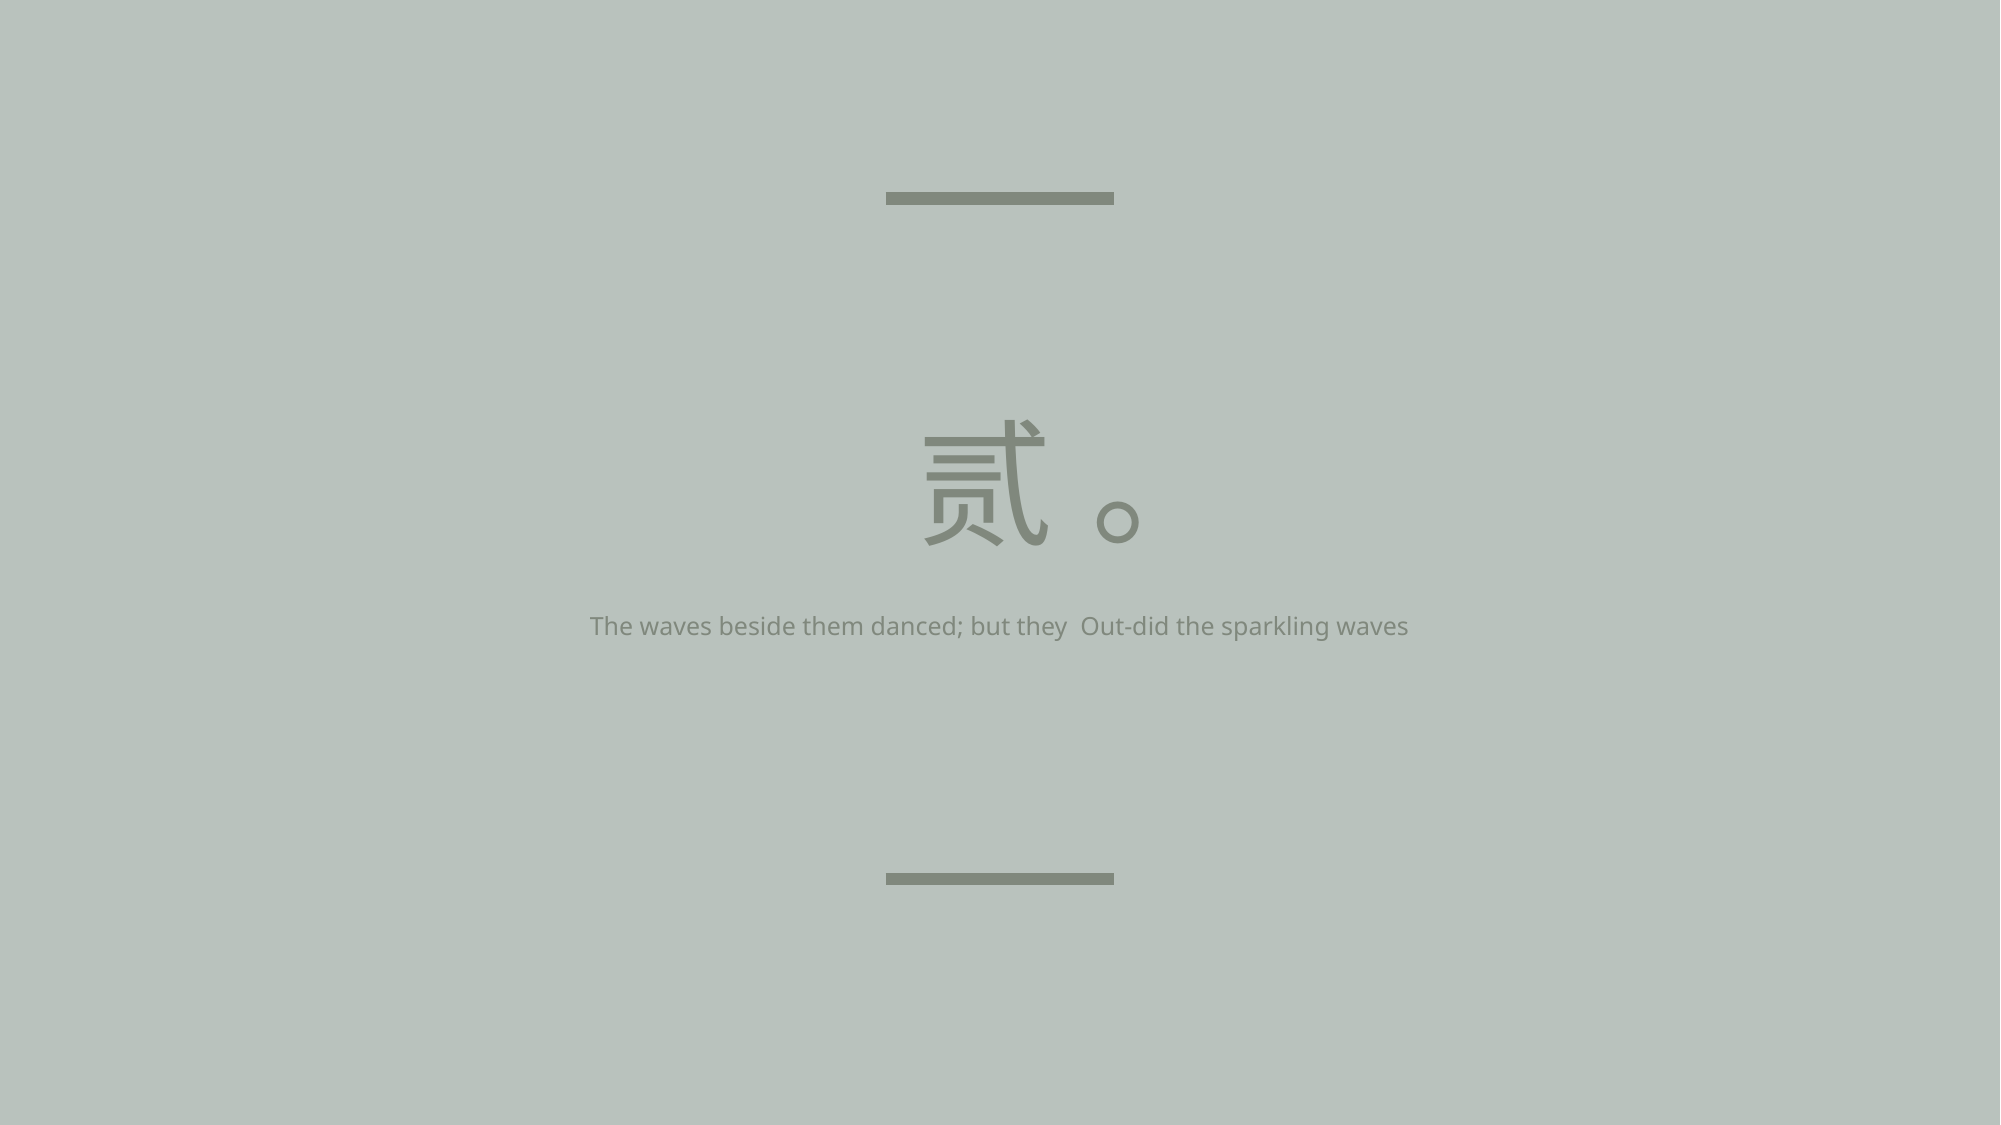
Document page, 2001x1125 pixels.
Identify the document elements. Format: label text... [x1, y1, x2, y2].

text_box The waves beside them danced; but they Out-did the sparkling waves [492, 572, 1508, 648]
text_box 。 [1033, 391, 1288, 571]
text_box 贰 [885, 391, 1033, 571]
